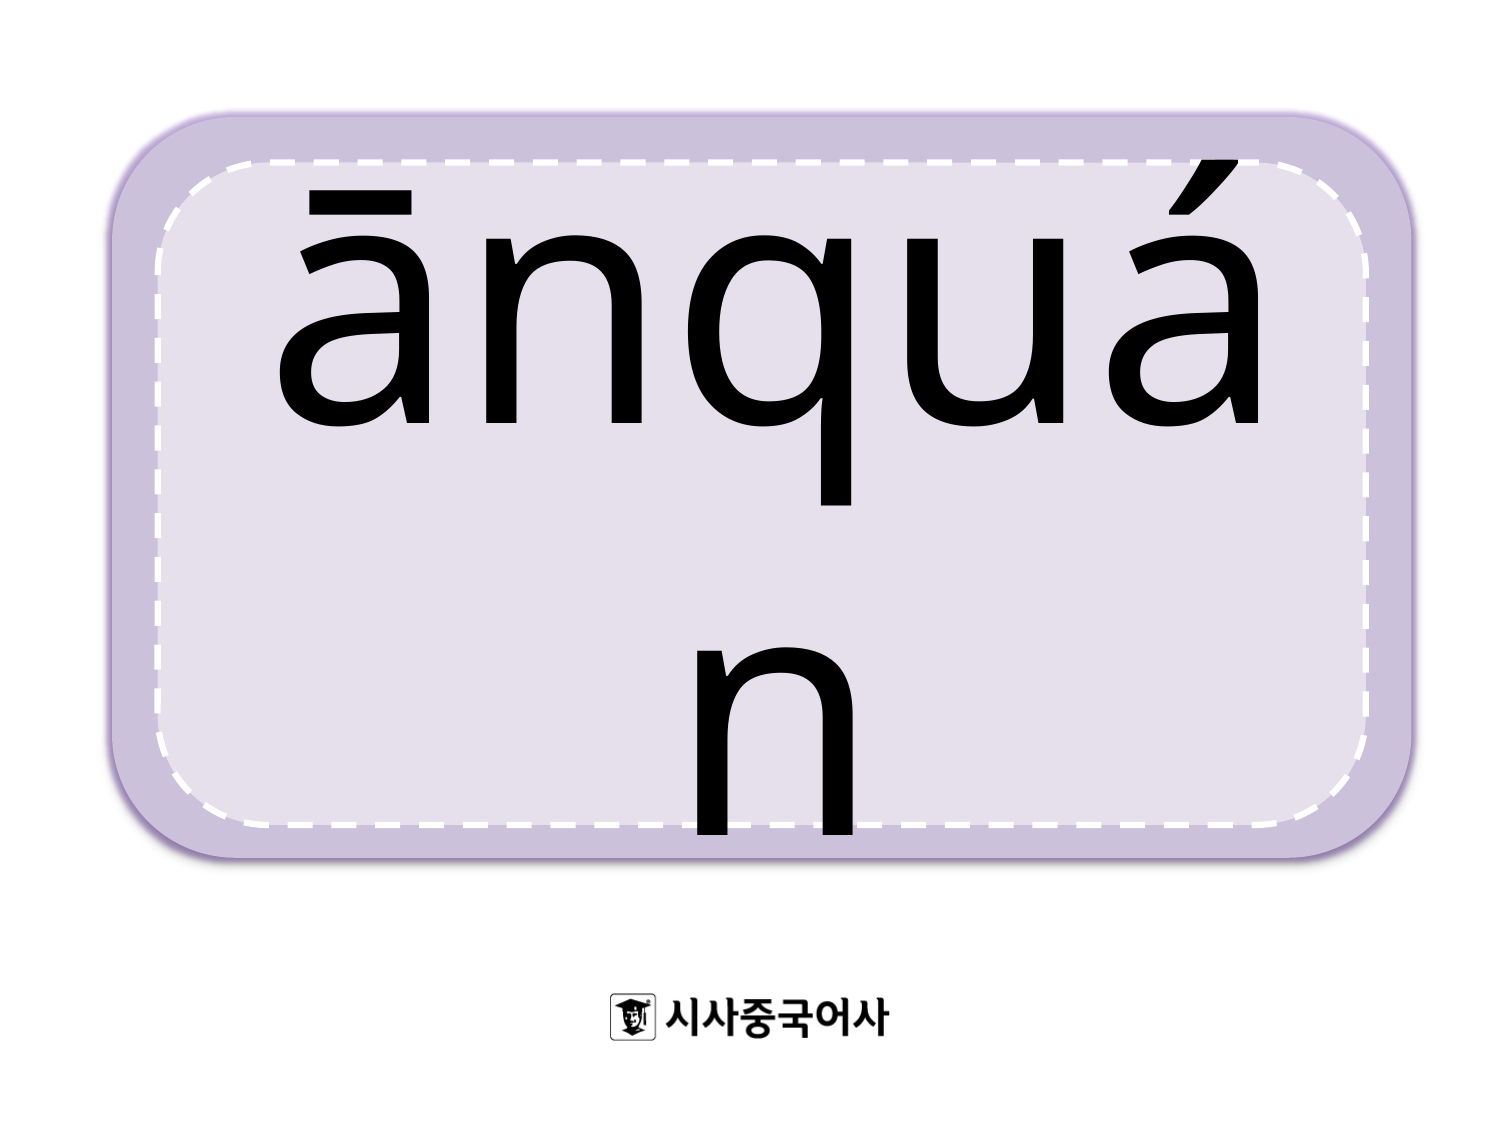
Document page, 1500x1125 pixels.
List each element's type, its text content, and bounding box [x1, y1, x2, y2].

picture [602, 987, 898, 1047]
text_box ānquán [171, 160, 1380, 824]
